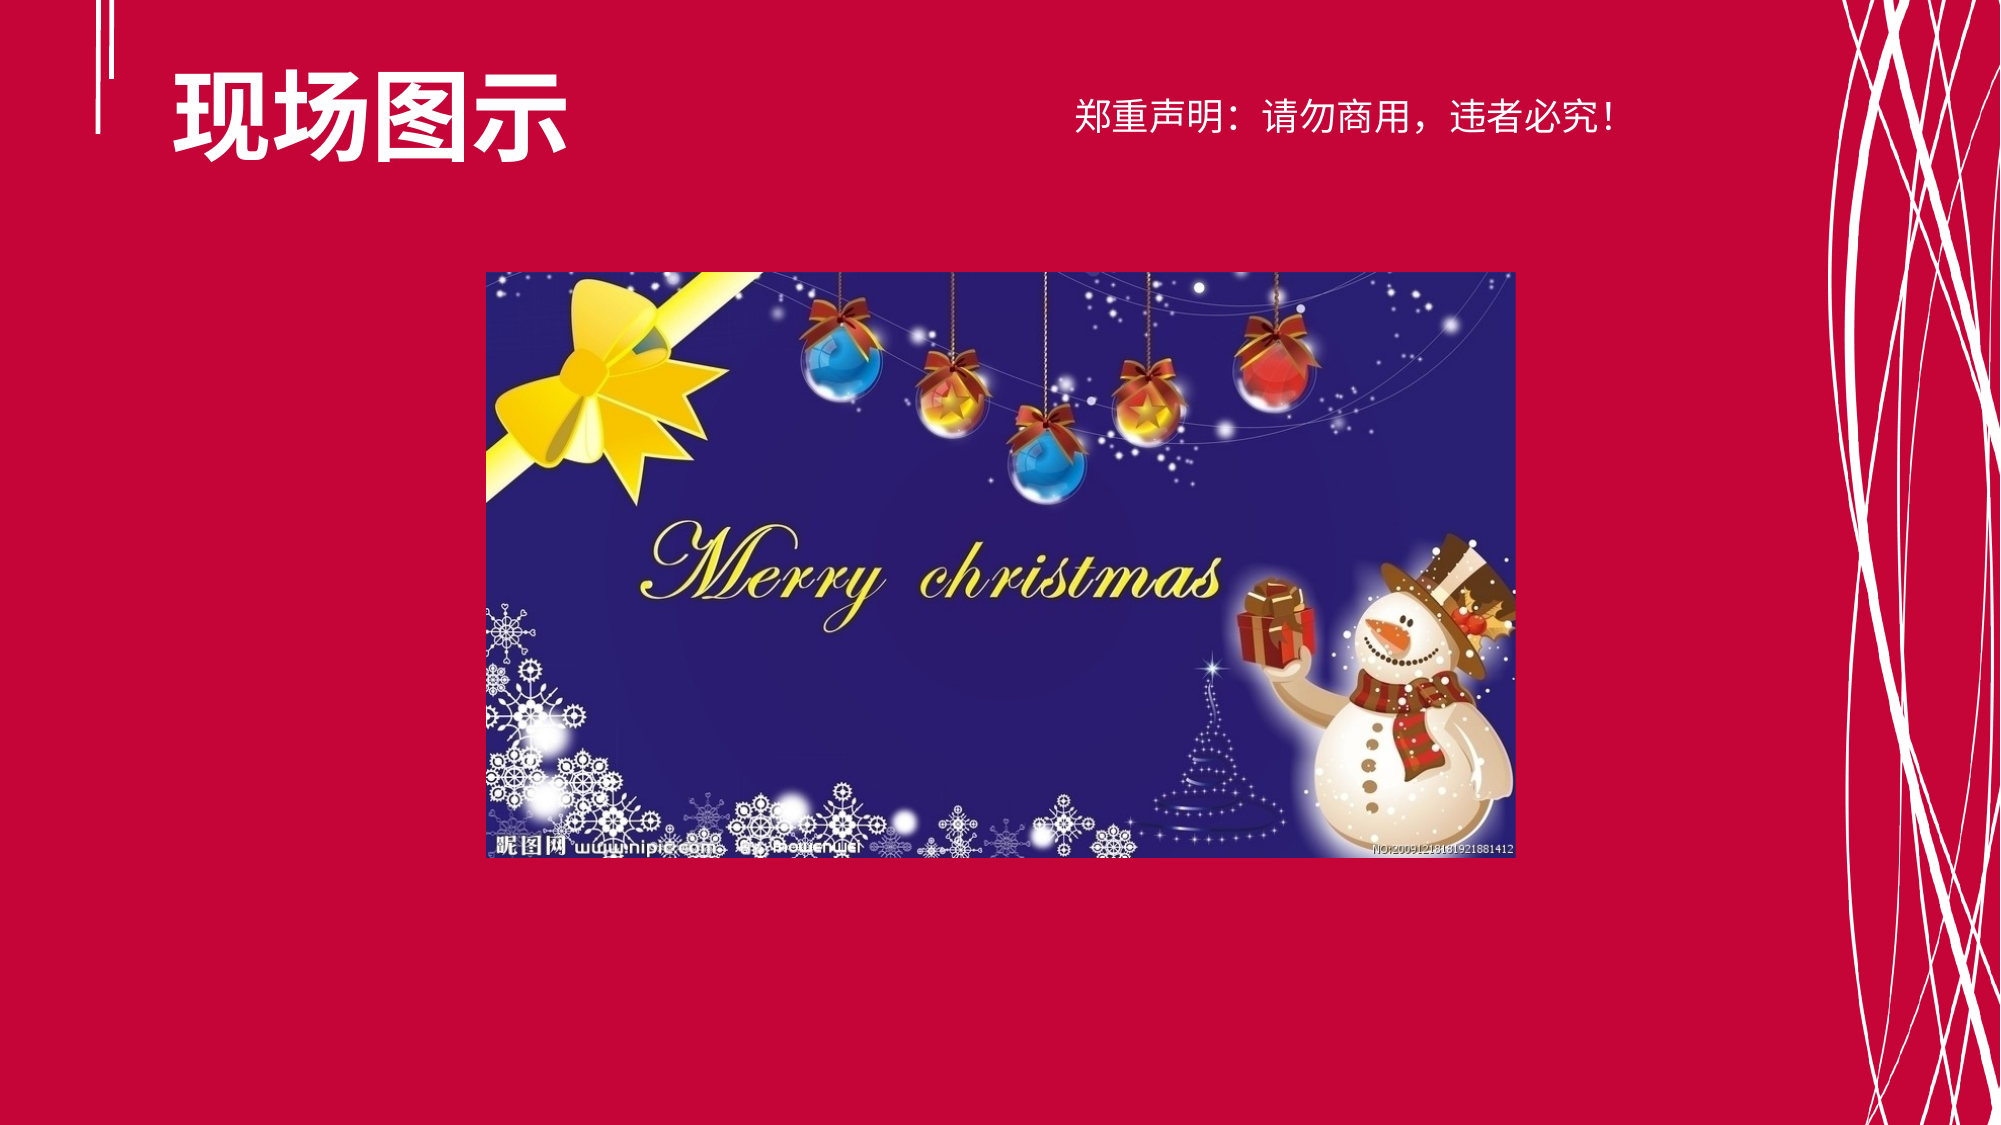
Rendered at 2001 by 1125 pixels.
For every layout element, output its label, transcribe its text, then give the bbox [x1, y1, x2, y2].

picture [1828, 0, 2000, 1125]
title 现场图示 [156, 58, 602, 170]
picture [484, 267, 1516, 858]
